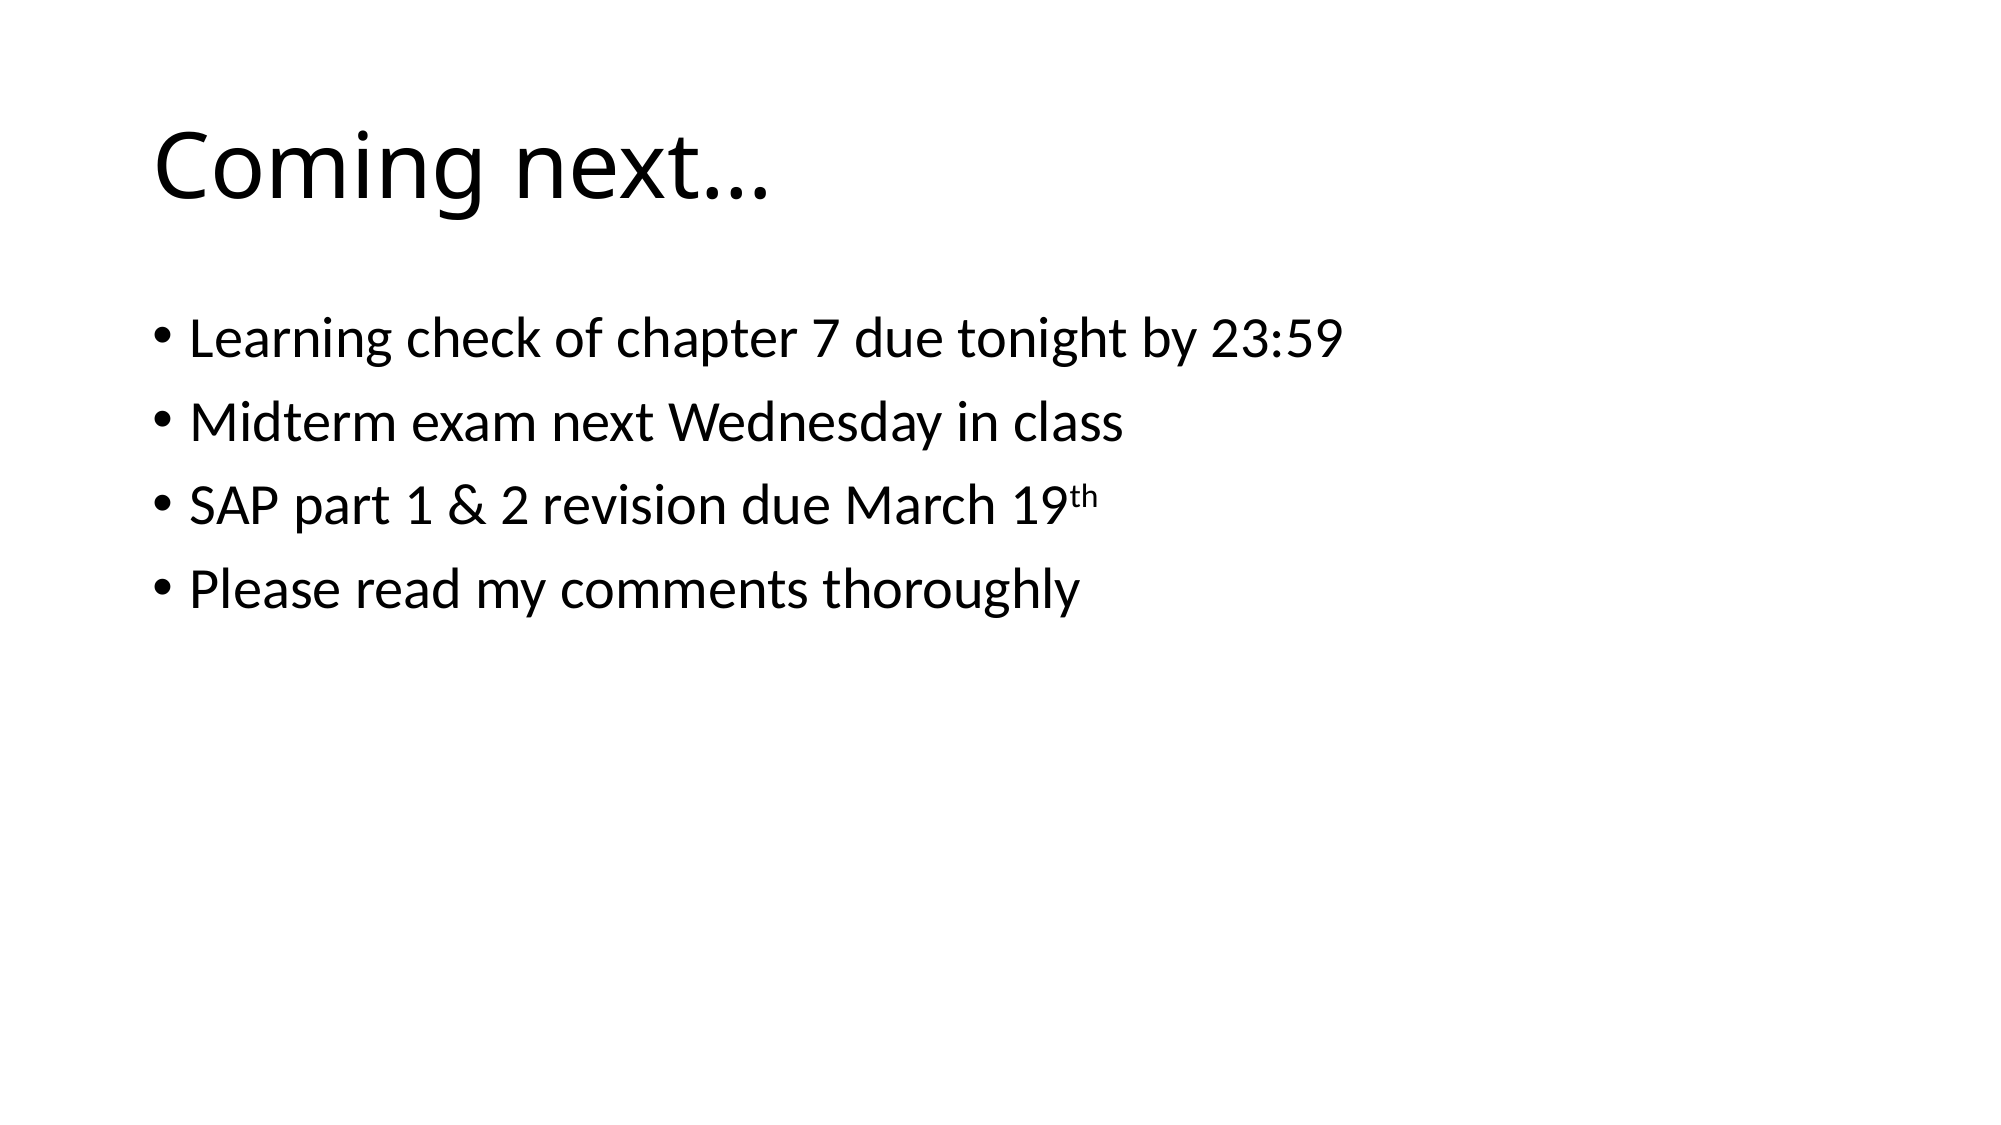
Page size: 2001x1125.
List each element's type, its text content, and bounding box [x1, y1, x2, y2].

title Coming next… [137, 59, 1863, 278]
list Learning check of chapter 7 due tonight by 23:59 Midterm exam next Wednesday in class SAP part 1 & 2 revision due March 19th Please read my comments thoroughly [137, 299, 1863, 1014]
